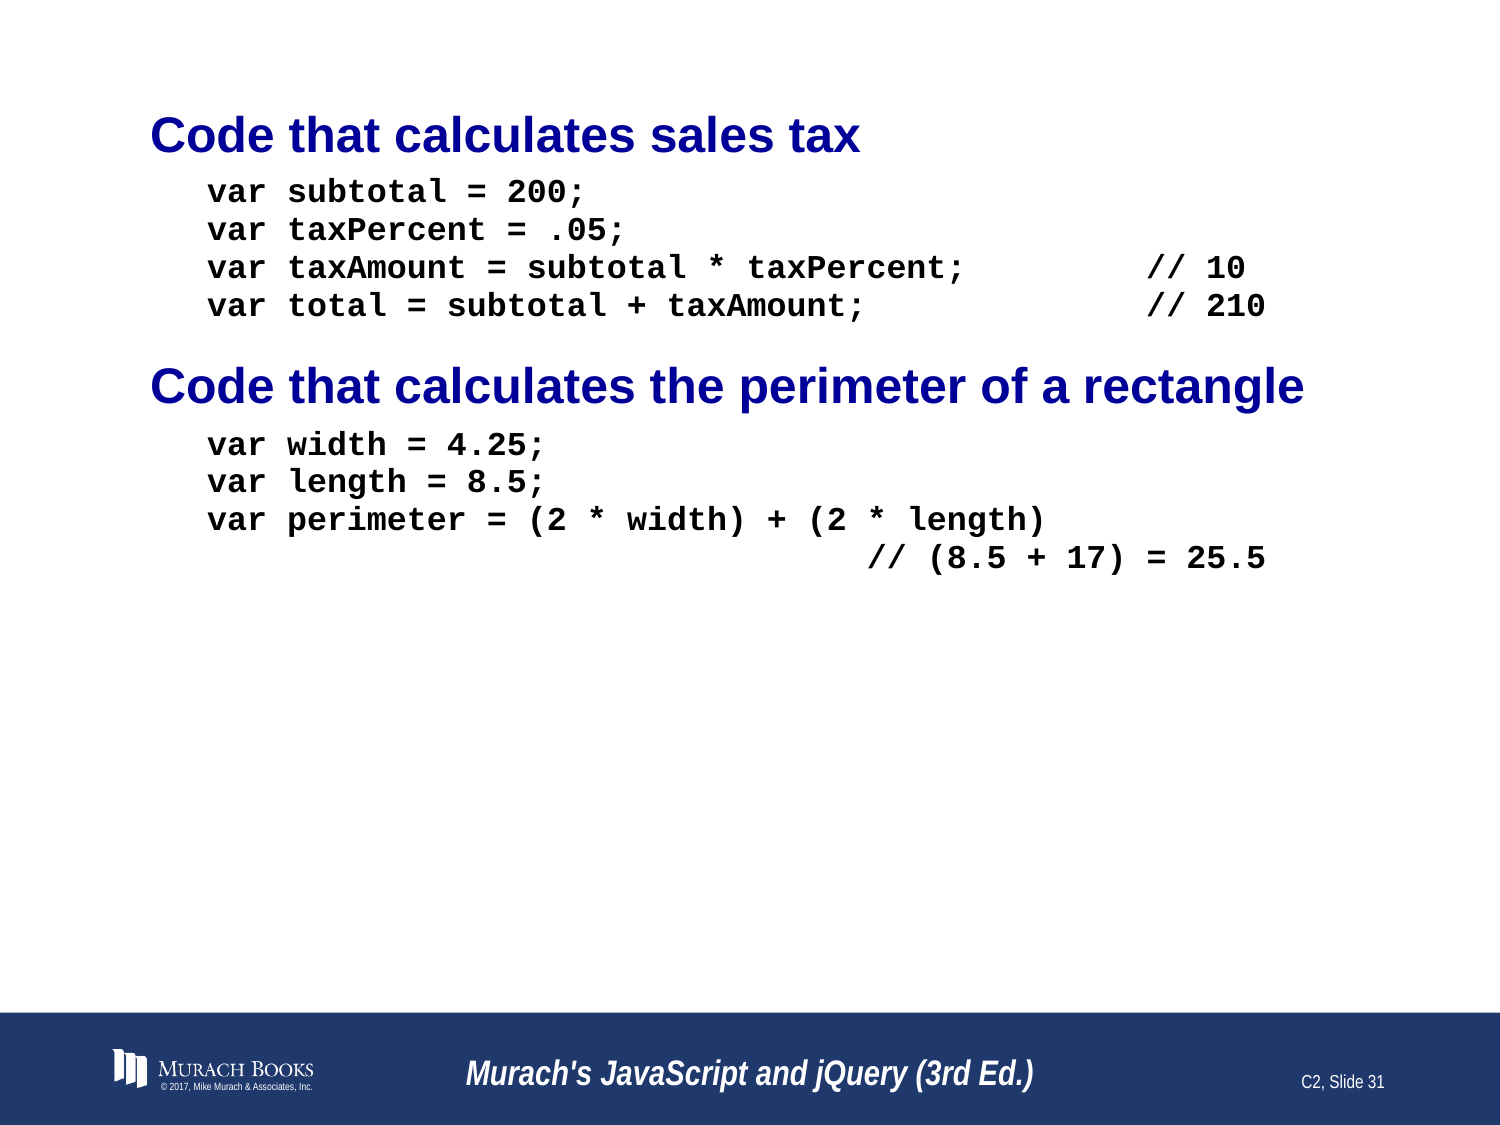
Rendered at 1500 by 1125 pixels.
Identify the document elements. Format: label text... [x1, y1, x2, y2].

title Code that calculates sales tax [150, 102, 1350, 164]
slide_number Murach's JavaScript and jQuery (3rd Ed.) [463, 1025, 1050, 1100]
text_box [149, 174, 1350, 579]
footer © 2017, Mike Murach & Associates, Inc. [12, 1025, 463, 1100]
slide_number C2, Slide 31 [1087, 1025, 1400, 1100]
